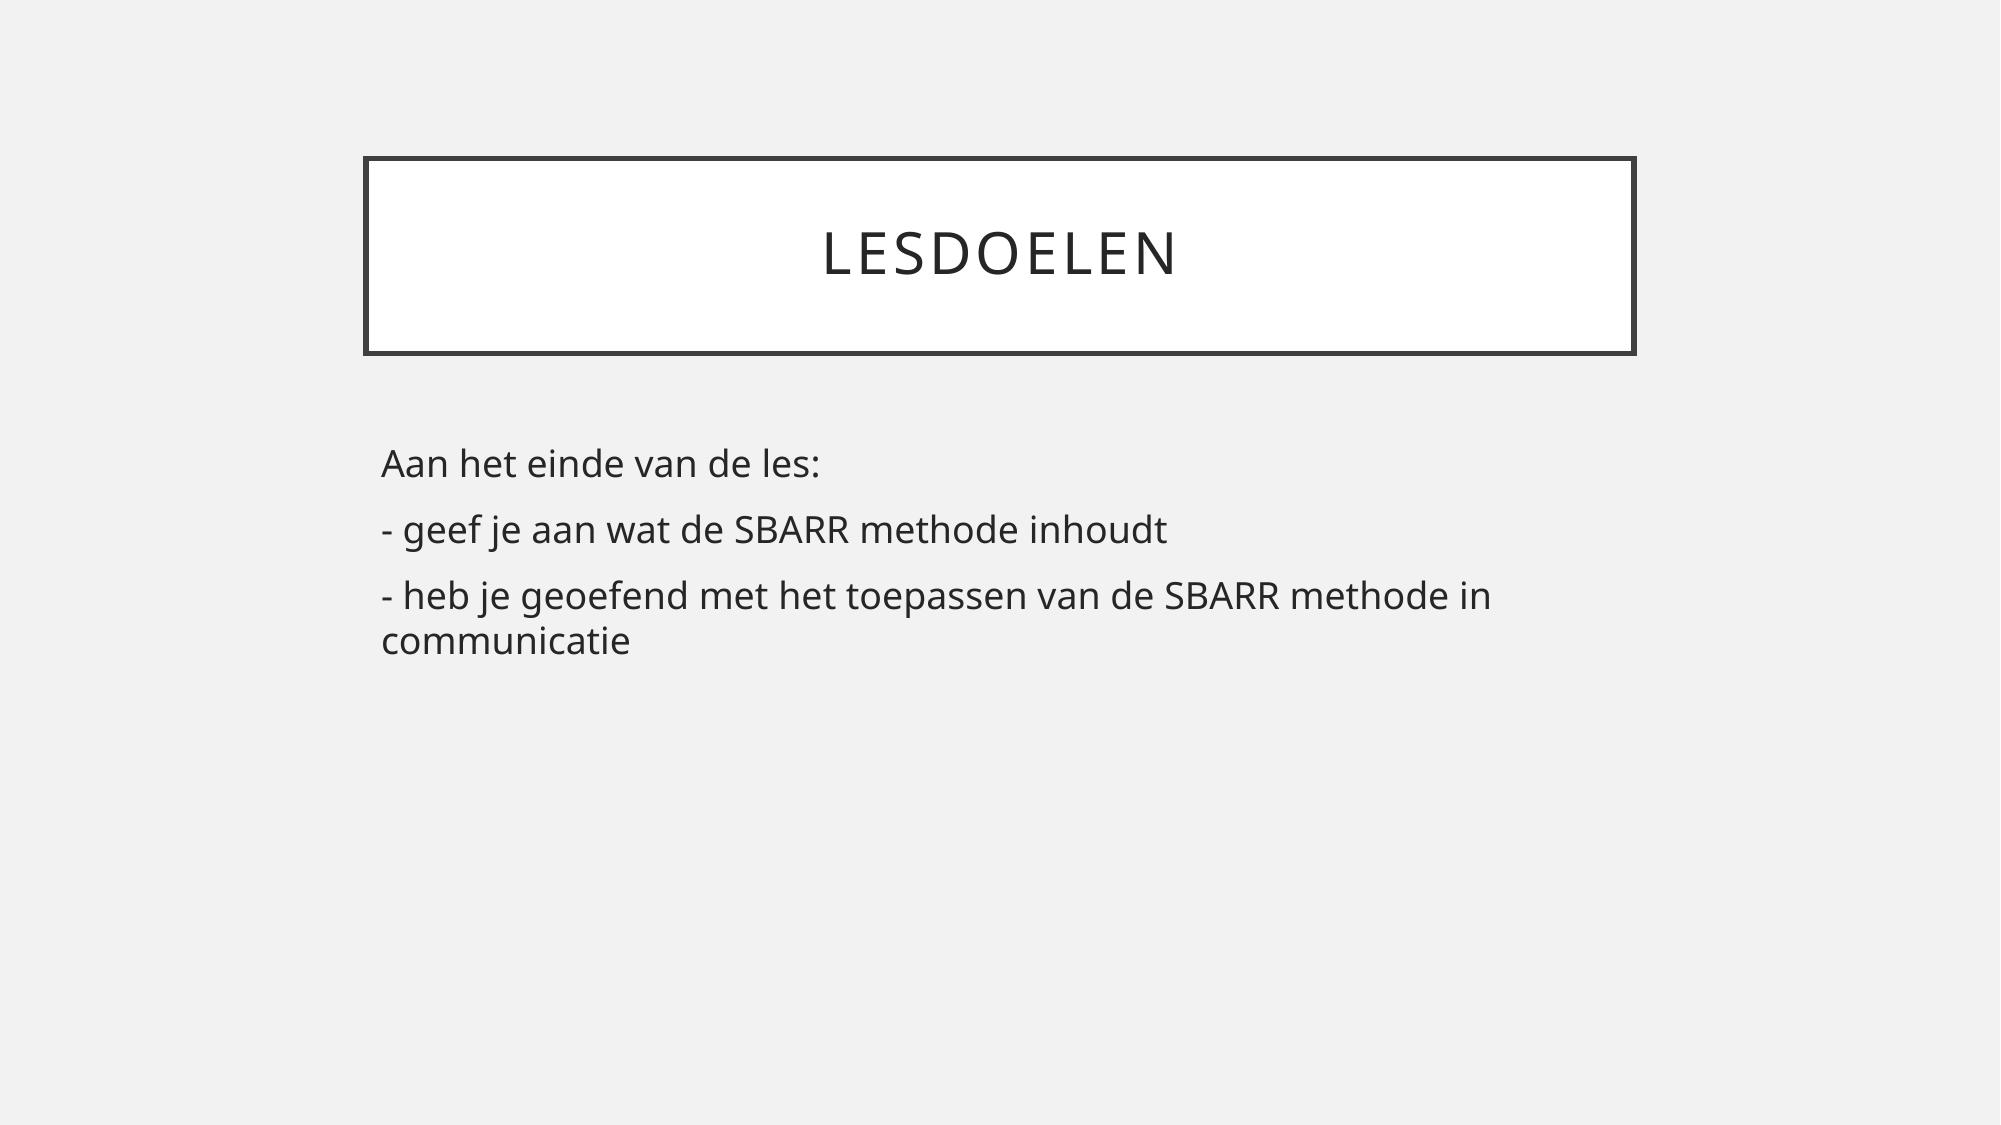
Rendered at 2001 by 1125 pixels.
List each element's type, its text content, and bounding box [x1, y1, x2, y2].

list Aan het einde van de les: - geef je aan wat de SBARR methode inhoudt - heb je geoefend met het toepassen van de SBARR methode in communicatie [366, 432, 1634, 942]
title Lesdoelen [363, 156, 1637, 356]
